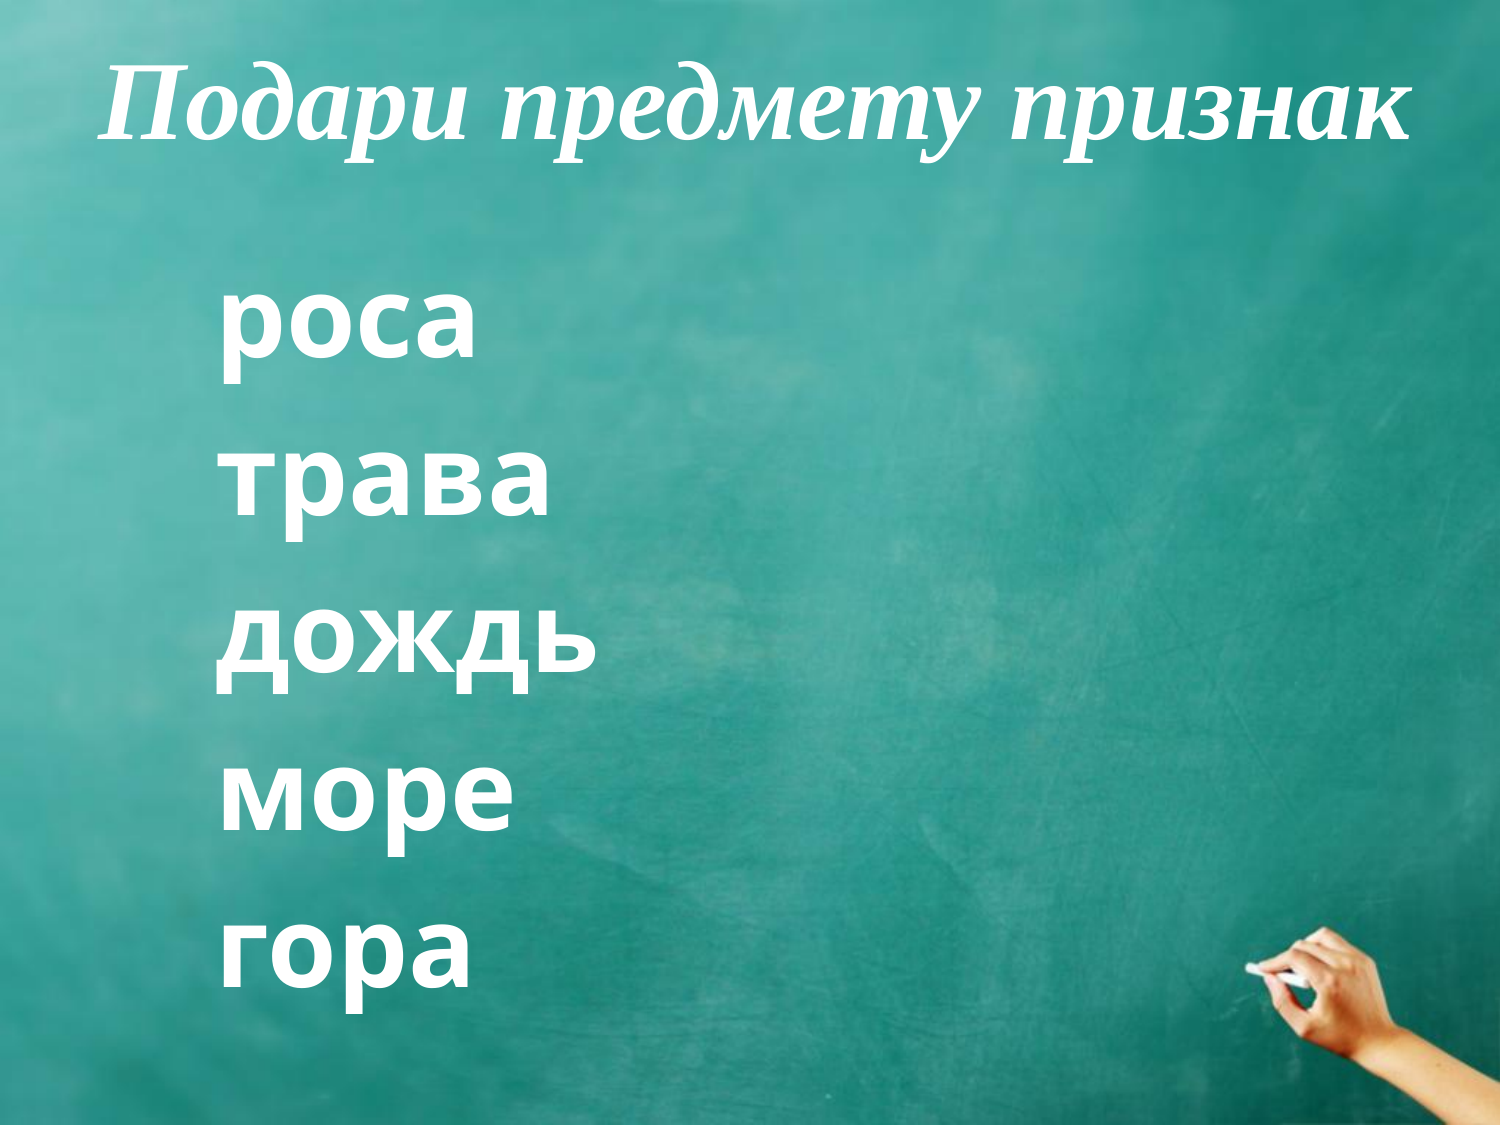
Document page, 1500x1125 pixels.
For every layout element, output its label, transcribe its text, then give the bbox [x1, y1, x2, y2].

picture [0, 0, 1500, 1125]
title Подари предмету признак [39, 35, 1471, 154]
list роса трава дождь море гора [200, 237, 1400, 938]
